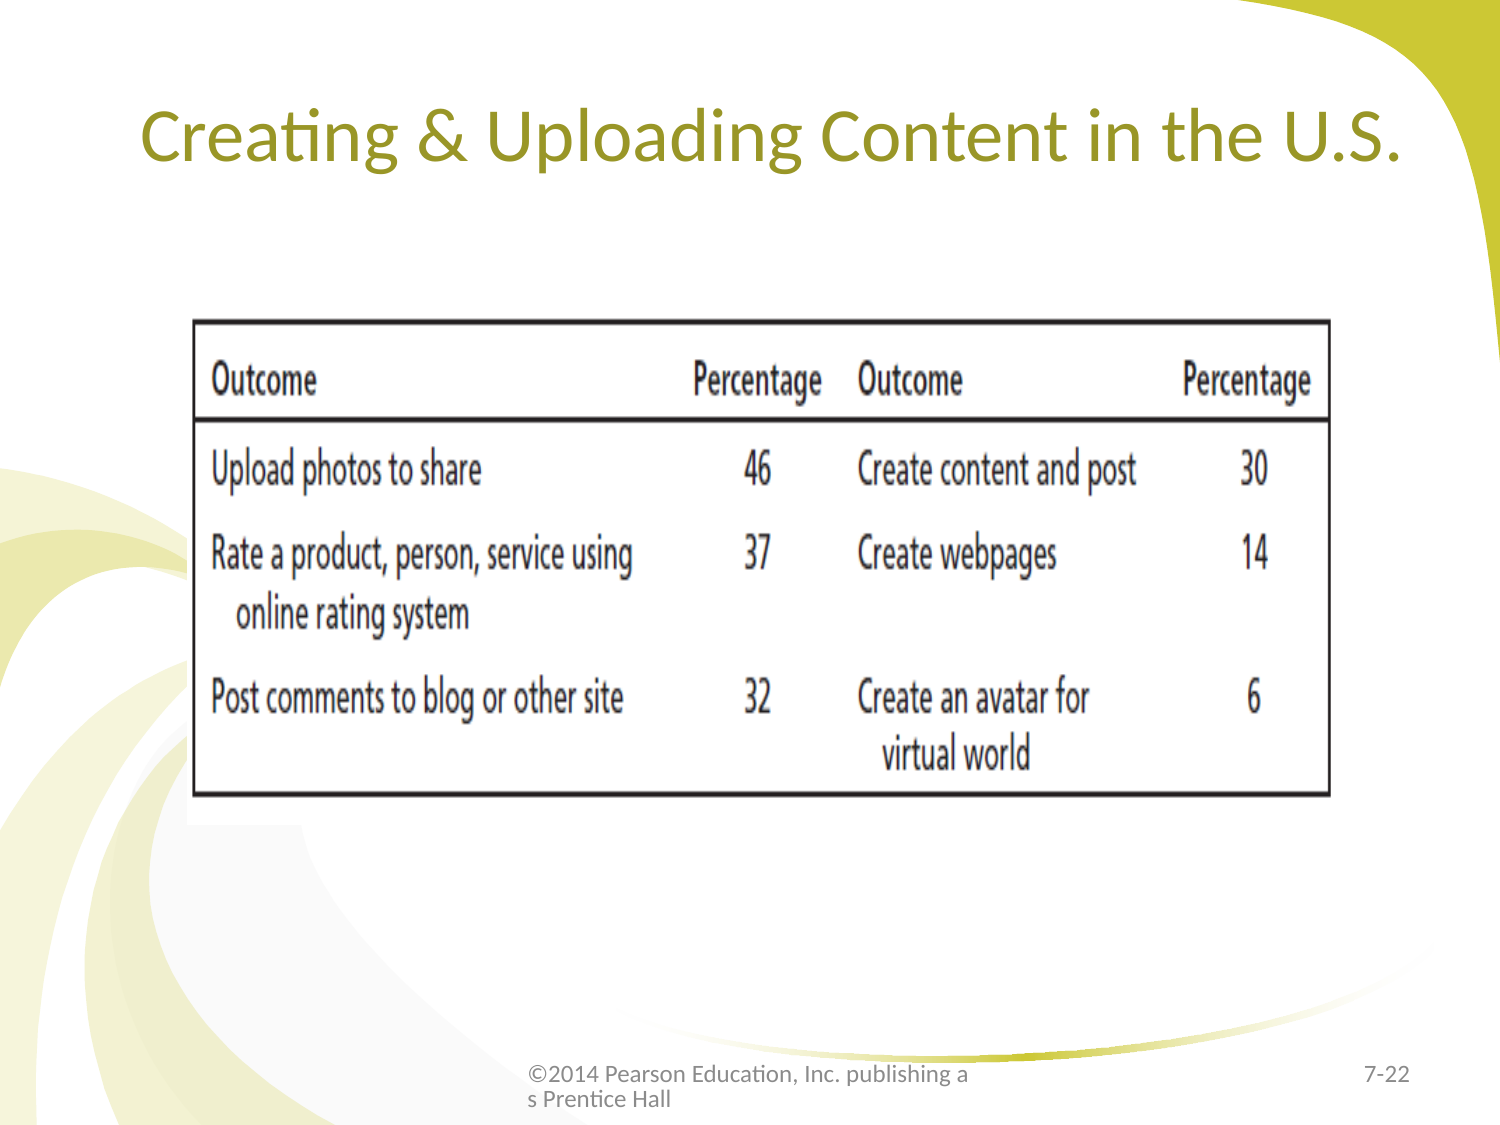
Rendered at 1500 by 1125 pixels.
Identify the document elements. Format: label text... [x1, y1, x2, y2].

slide_number 7-22 [1074, 1042, 1425, 1103]
footer ©2014 Pearson Education, Inc. publishing as Prentice Hall [512, 1042, 988, 1103]
picture [187, 312, 1338, 826]
title Creating & Uploading Content in the U.S. [125, 37, 1425, 225]
